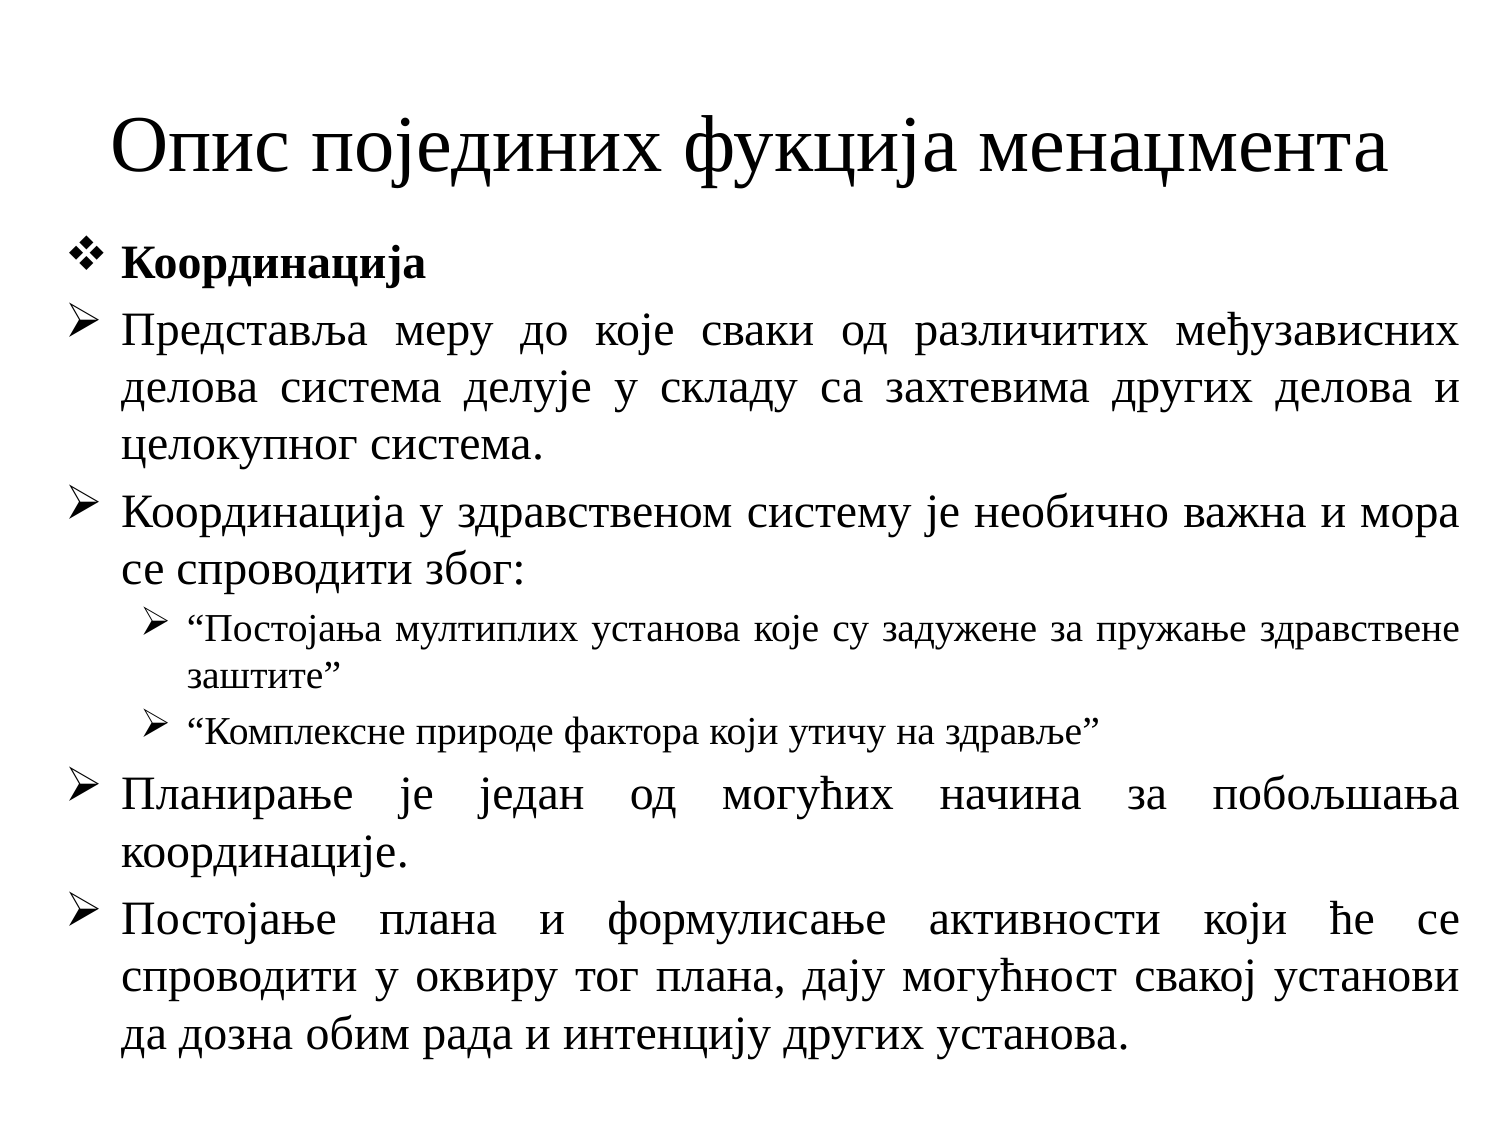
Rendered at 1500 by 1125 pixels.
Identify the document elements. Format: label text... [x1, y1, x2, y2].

list Координација Представља меру до које сваки од различитих међузависних делова система делује у складу са захтевима других делова и целокупног система. Координација у здравственом систему је необично важна и мора се спроводити због: “Постојања мултиплих установа које су задужене за пружање здравствене заштите” “Комплексне природе фактора који утичу на здравље” Планирање је један од могућих начина за побољшања координације. Постојање плана и формулисање активности који ће се спроводити у оквиру тог плана, дају могућност свакој установи да дозна обим рада и интенцију других установа. [50, 222, 1475, 998]
title Опис појединих фукција менаџмента [75, 45, 1425, 222]
